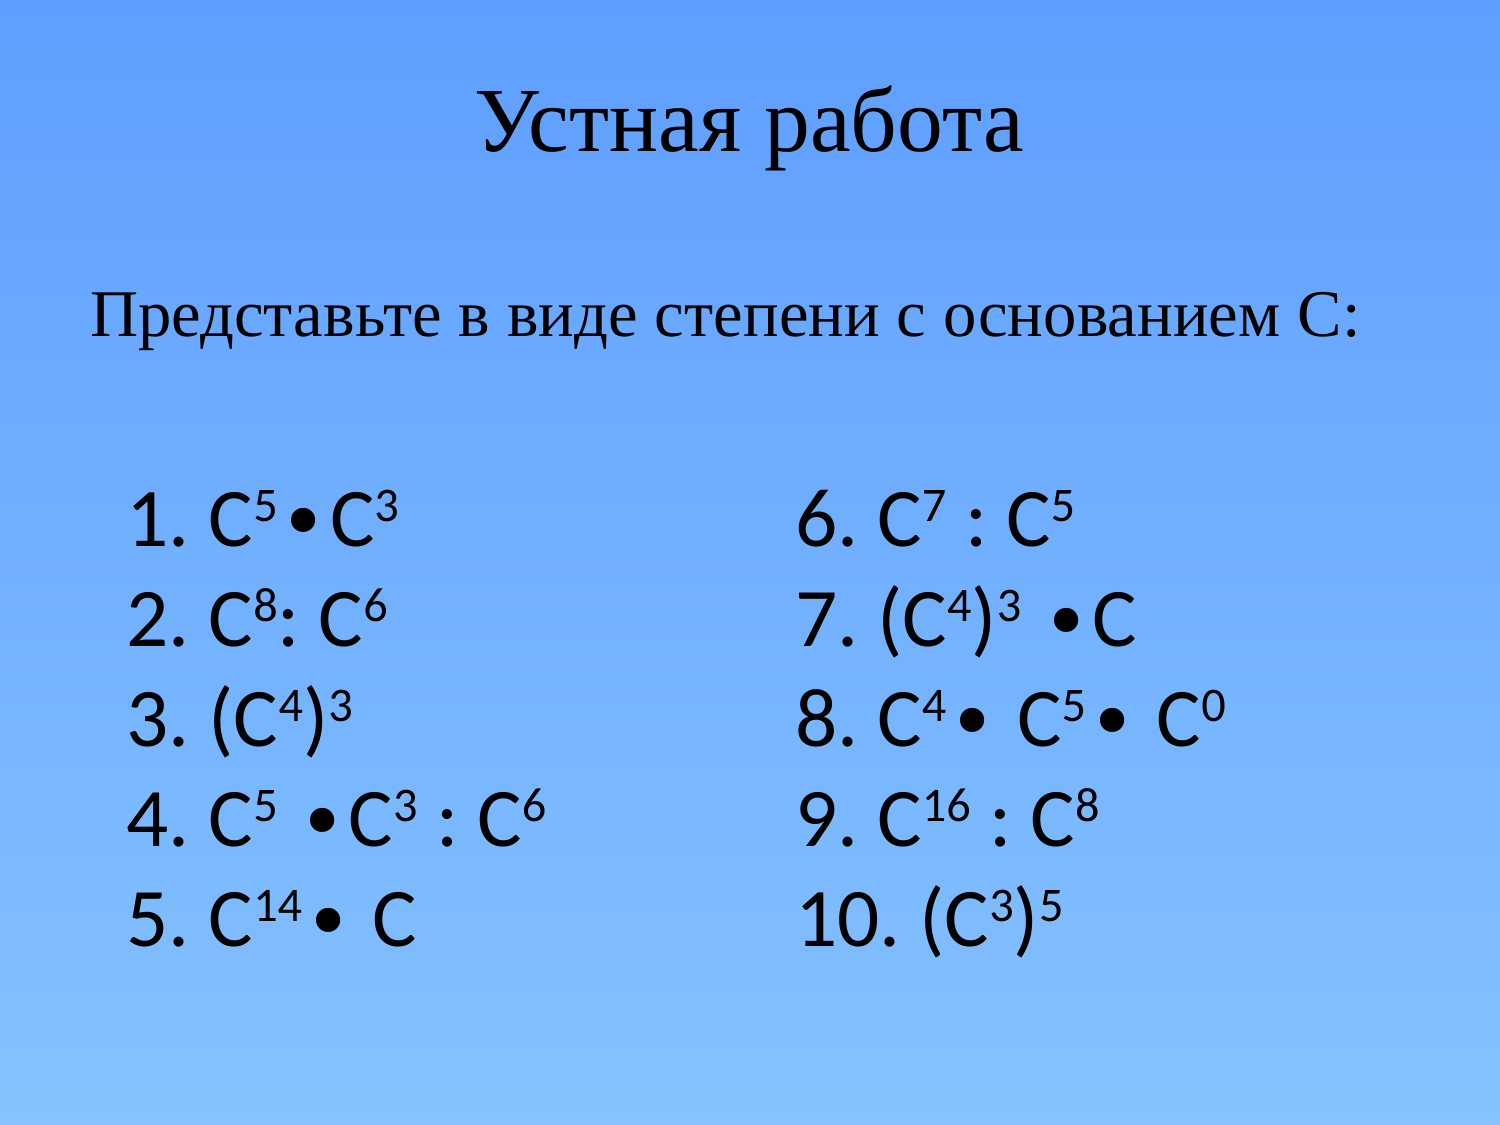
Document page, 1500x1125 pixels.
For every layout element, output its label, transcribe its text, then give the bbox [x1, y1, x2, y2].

list Представьте в виде степени с основанием С: [75, 262, 1425, 374]
title Устная работа [75, 45, 1425, 185]
text_box 1. С5∙С3 2. С8: С6 3. (С4)3 4. С5 ∙С3 : С6 5. С14∙ С 6. С7 : С5 7. (С4)3 ∙С 8. С4∙ С5∙ С0 9. С16 : С8 10. (С3)5 [112, 456, 1329, 1021]
